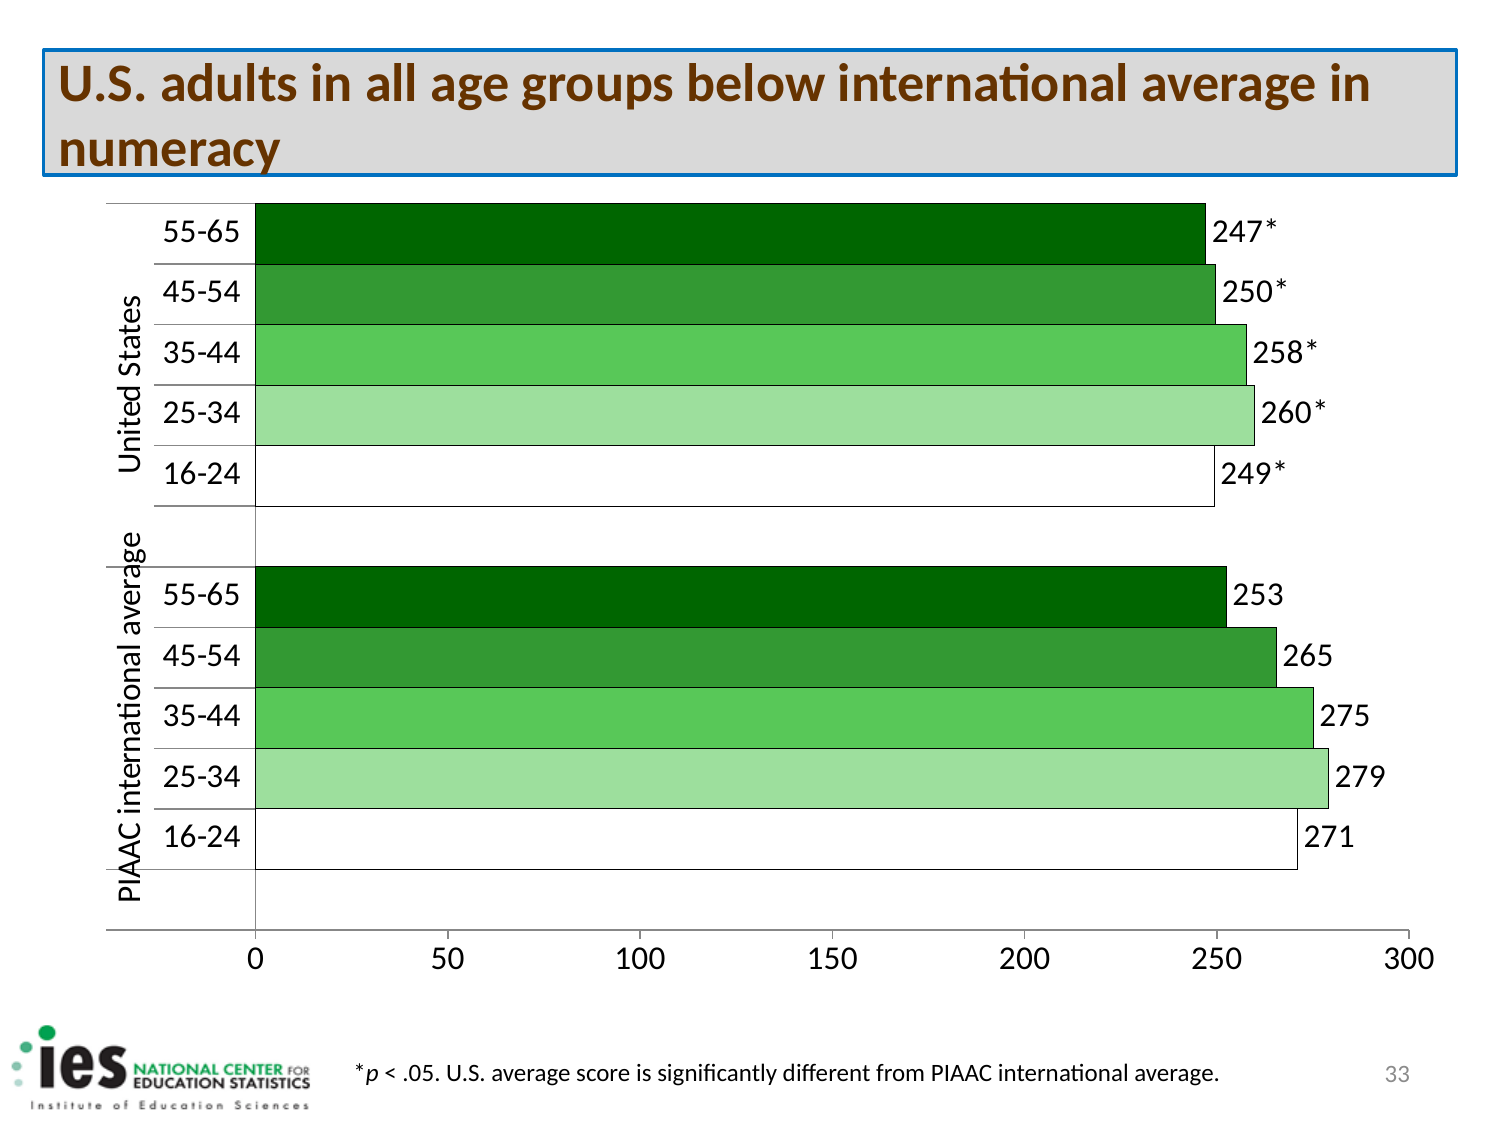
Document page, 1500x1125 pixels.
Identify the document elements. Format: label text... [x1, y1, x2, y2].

text_box *p < .05. U.S. average score is significantly different from PIAAC international average. [341, 1049, 1289, 1094]
picture [0, 1011, 337, 1125]
title U.S. adults in all age groups below international average in numeracy [43, 50, 1457, 175]
slide_number 33 [1074, 1042, 1425, 1103]
chart [87, 187, 1463, 994]
